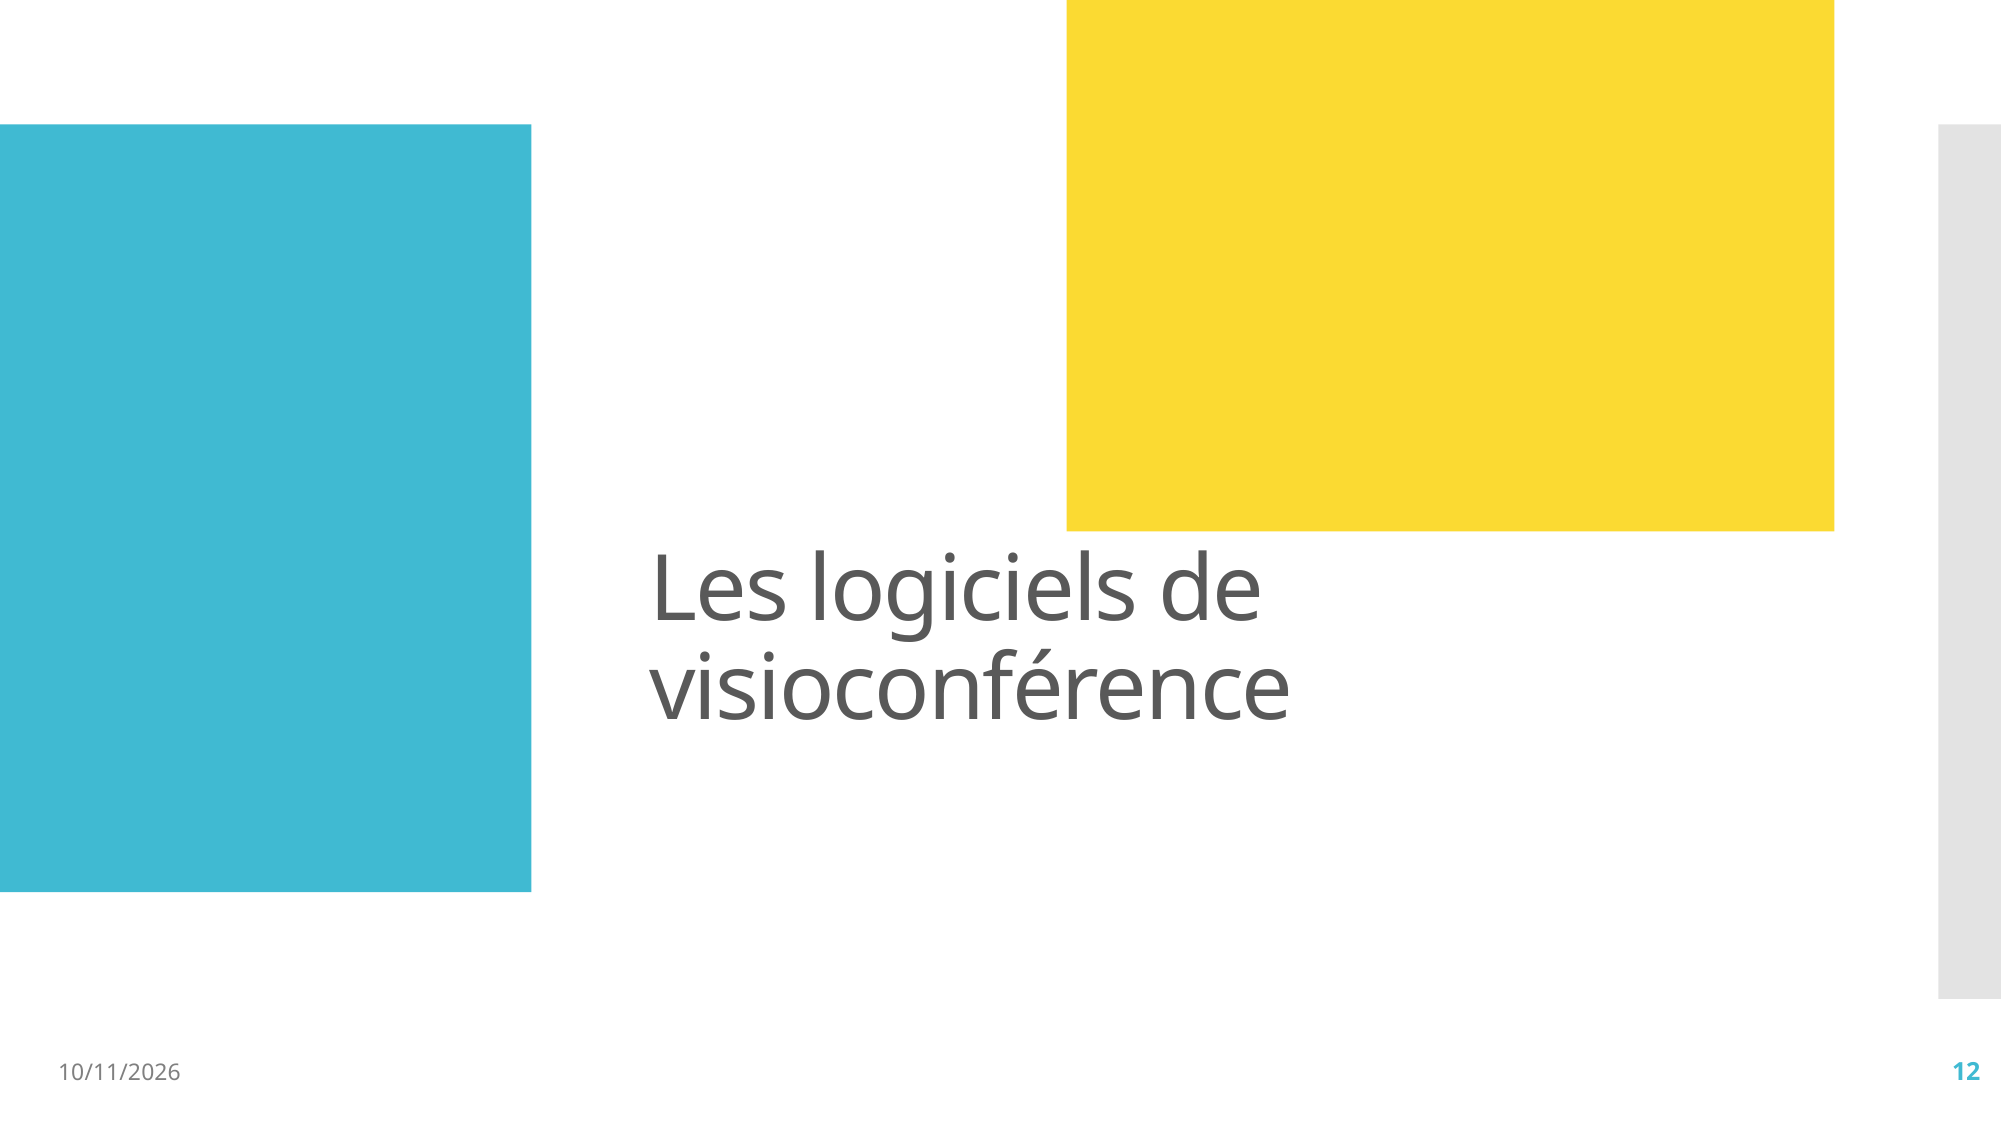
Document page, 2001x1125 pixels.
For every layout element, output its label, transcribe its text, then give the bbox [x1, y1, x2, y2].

title Les logiciels de visioconférence [634, 213, 1835, 747]
slide_number 12 [1744, 1042, 1996, 1103]
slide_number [43, 1042, 493, 1103]
